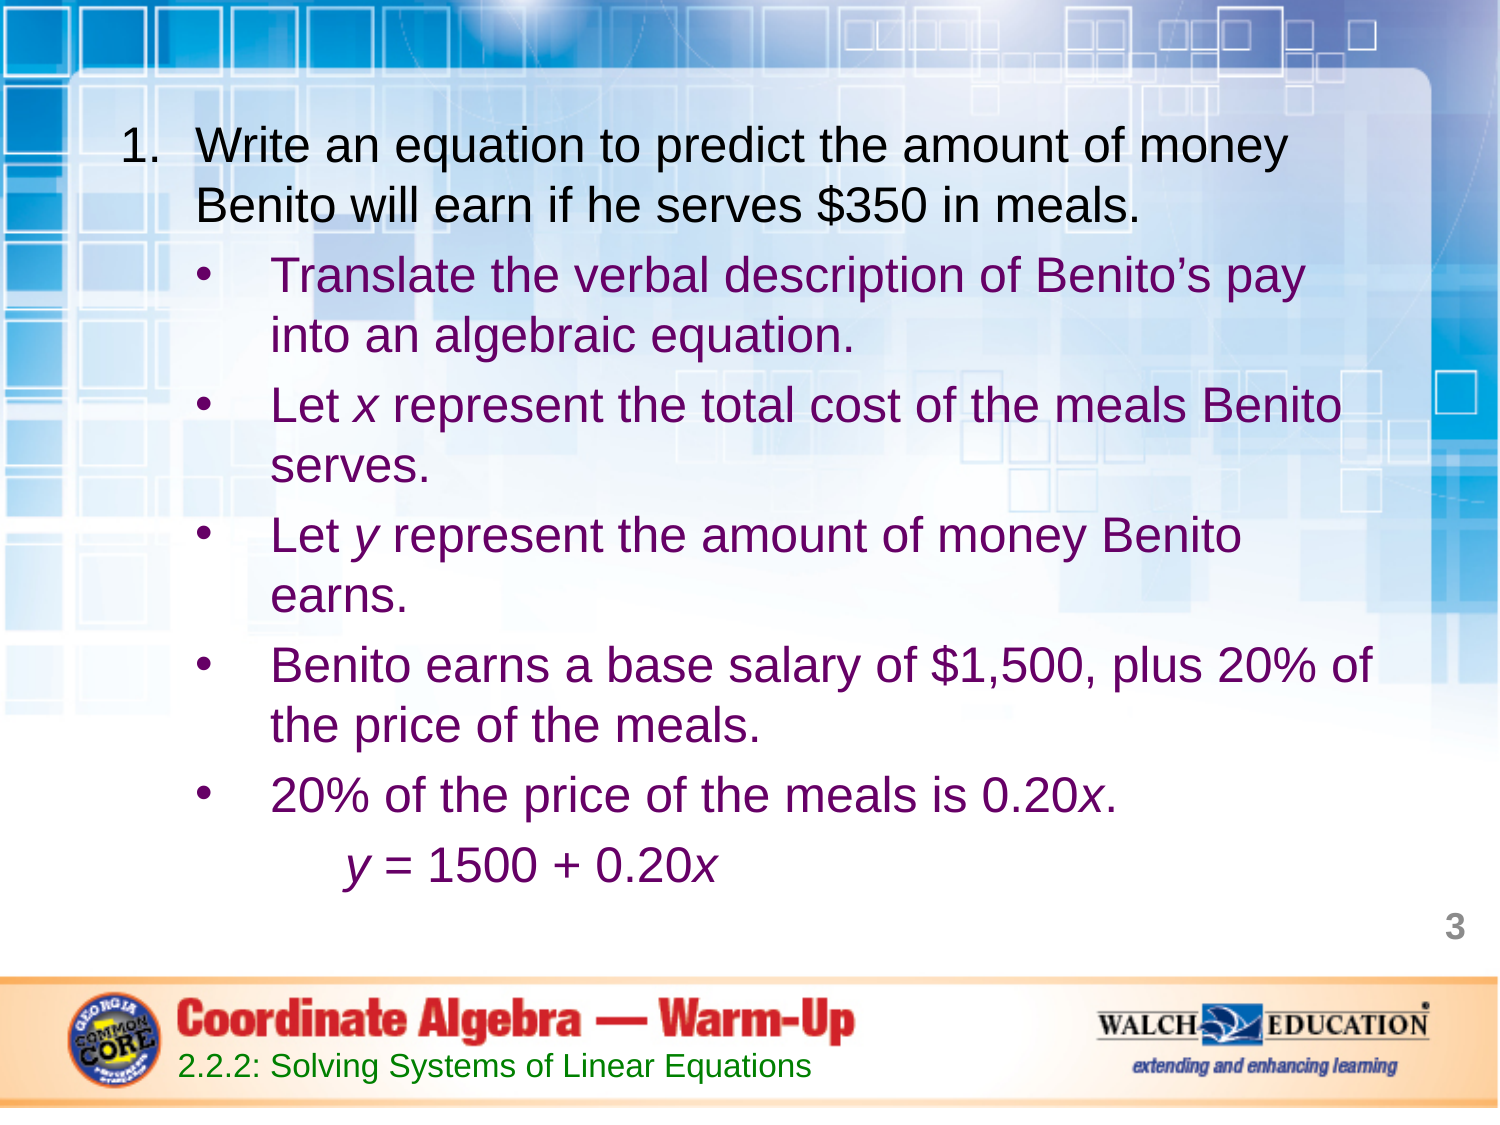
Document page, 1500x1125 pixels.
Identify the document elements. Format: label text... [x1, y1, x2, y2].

list 2.2.2: Solving Systems of Linear Equations [162, 1036, 1070, 1080]
picture [0, 0, 1500, 1108]
subtitle Write an equation to predict the amount of money Benito will earn if he serves $350 in meals. Translate the verbal description of Benito’s pay into an algebraic equation. Let x represent the total cost of the meals Benito serves. Let y represent the amount of money Benito earns. Benito earns a base salary of $1,500, plus 20% of the price of the meals. 20% of the price of the meals is 0.20x. y = 1500 + 0.20x [105, 105, 1394, 925]
slide_number 3 [1361, 901, 1481, 949]
